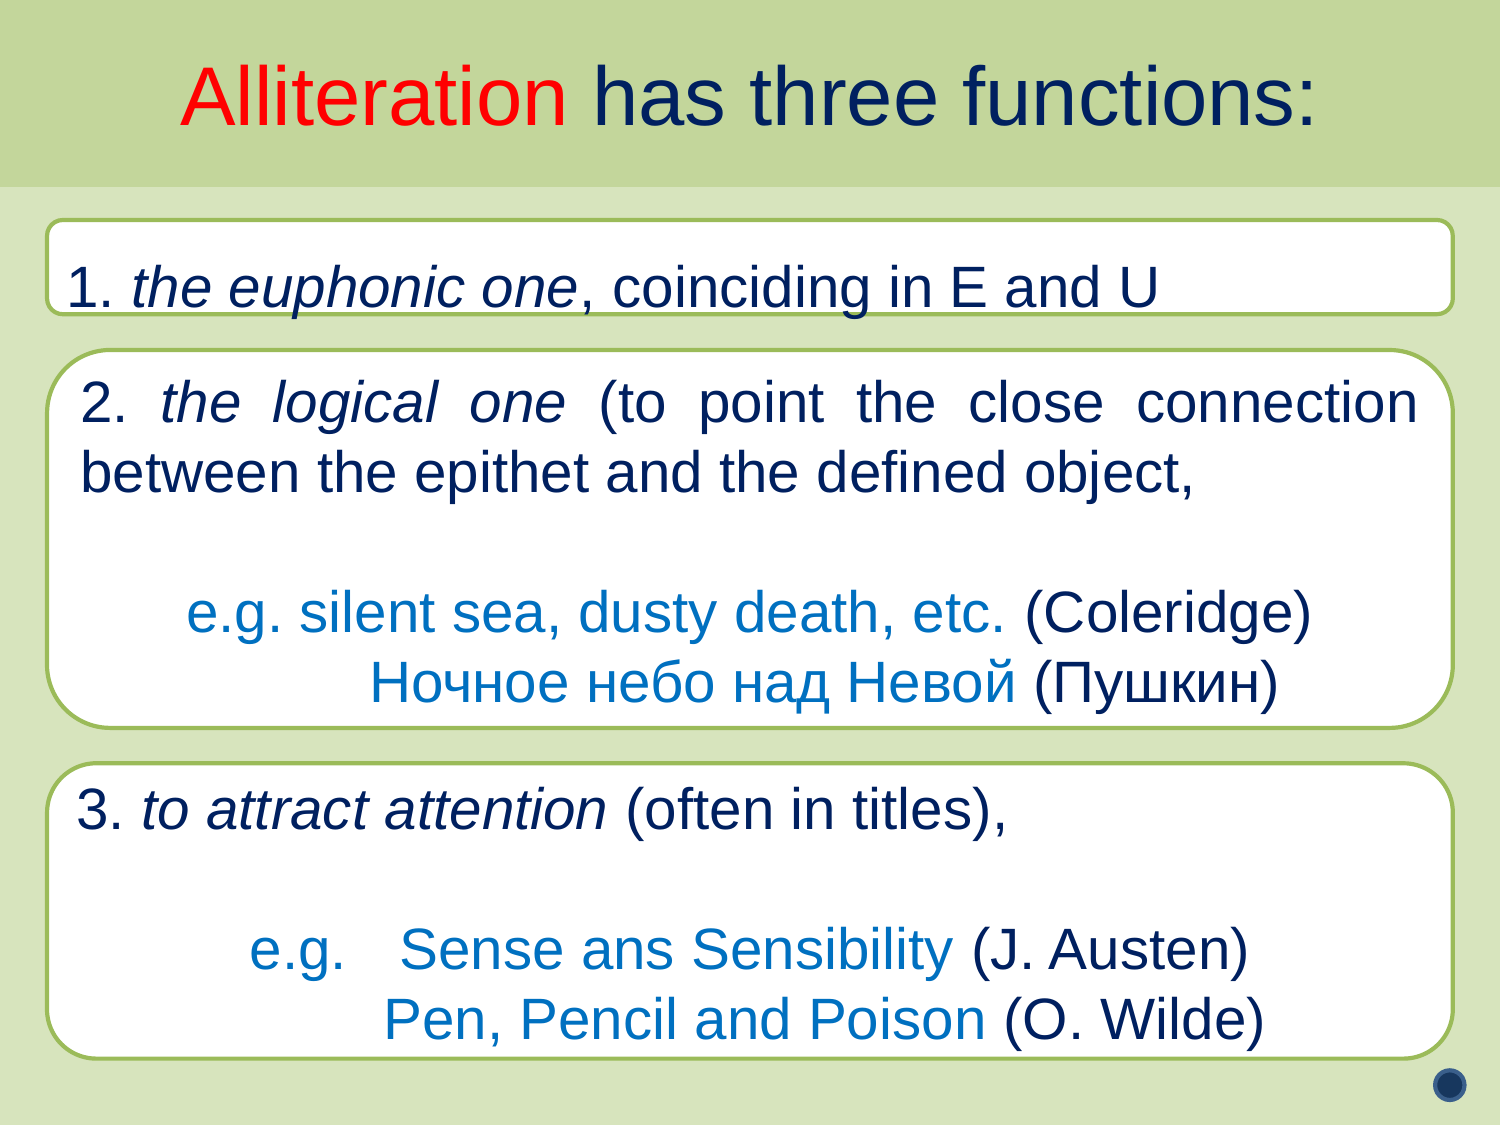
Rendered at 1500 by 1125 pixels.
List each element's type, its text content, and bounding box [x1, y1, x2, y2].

text_box 1. the euphonic one, coinciding in E and U [44, 217, 1455, 317]
text_box [1433, 1068, 1467, 1103]
text_box Alliteration has three functions: [0, 0, 1500, 187]
text_box 2. the logical one (to point the close connection between the epithet and the defined object, e.g. silent sea, dusty death, etc. (Coleridge) Ночное небо над Невой (Пушкин) [44, 347, 1455, 731]
text_box 3. to attract attention (often in titles), e.g. Sense ans Sensibility (J. Austen) Pen, Pencil and Poison (O. Wilde) [44, 761, 1455, 1061]
